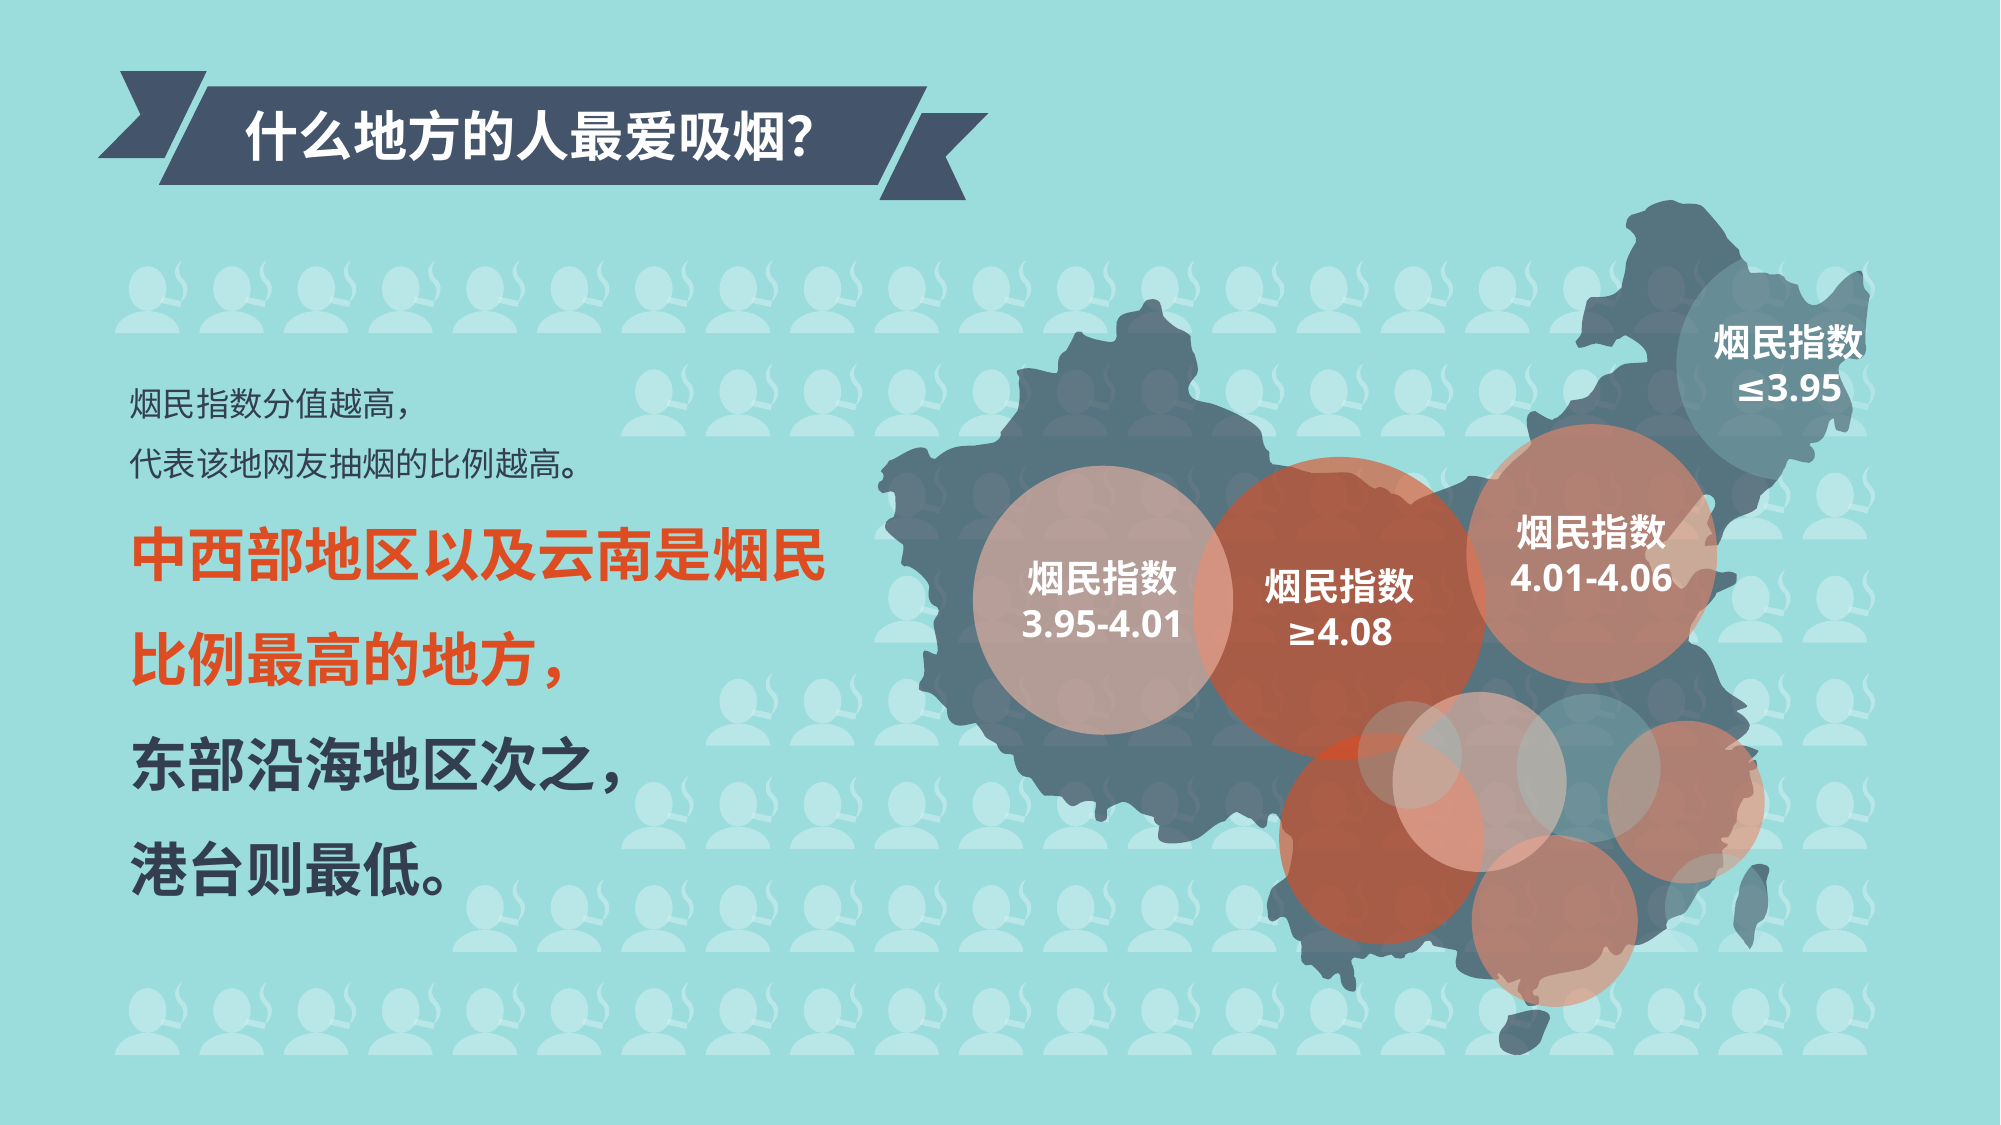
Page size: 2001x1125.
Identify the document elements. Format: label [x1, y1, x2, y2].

text_box [283, 260, 357, 334]
text_box [114, 260, 875, 1055]
text_box [875, 199, 1902, 1056]
text_box [97, 71, 989, 201]
